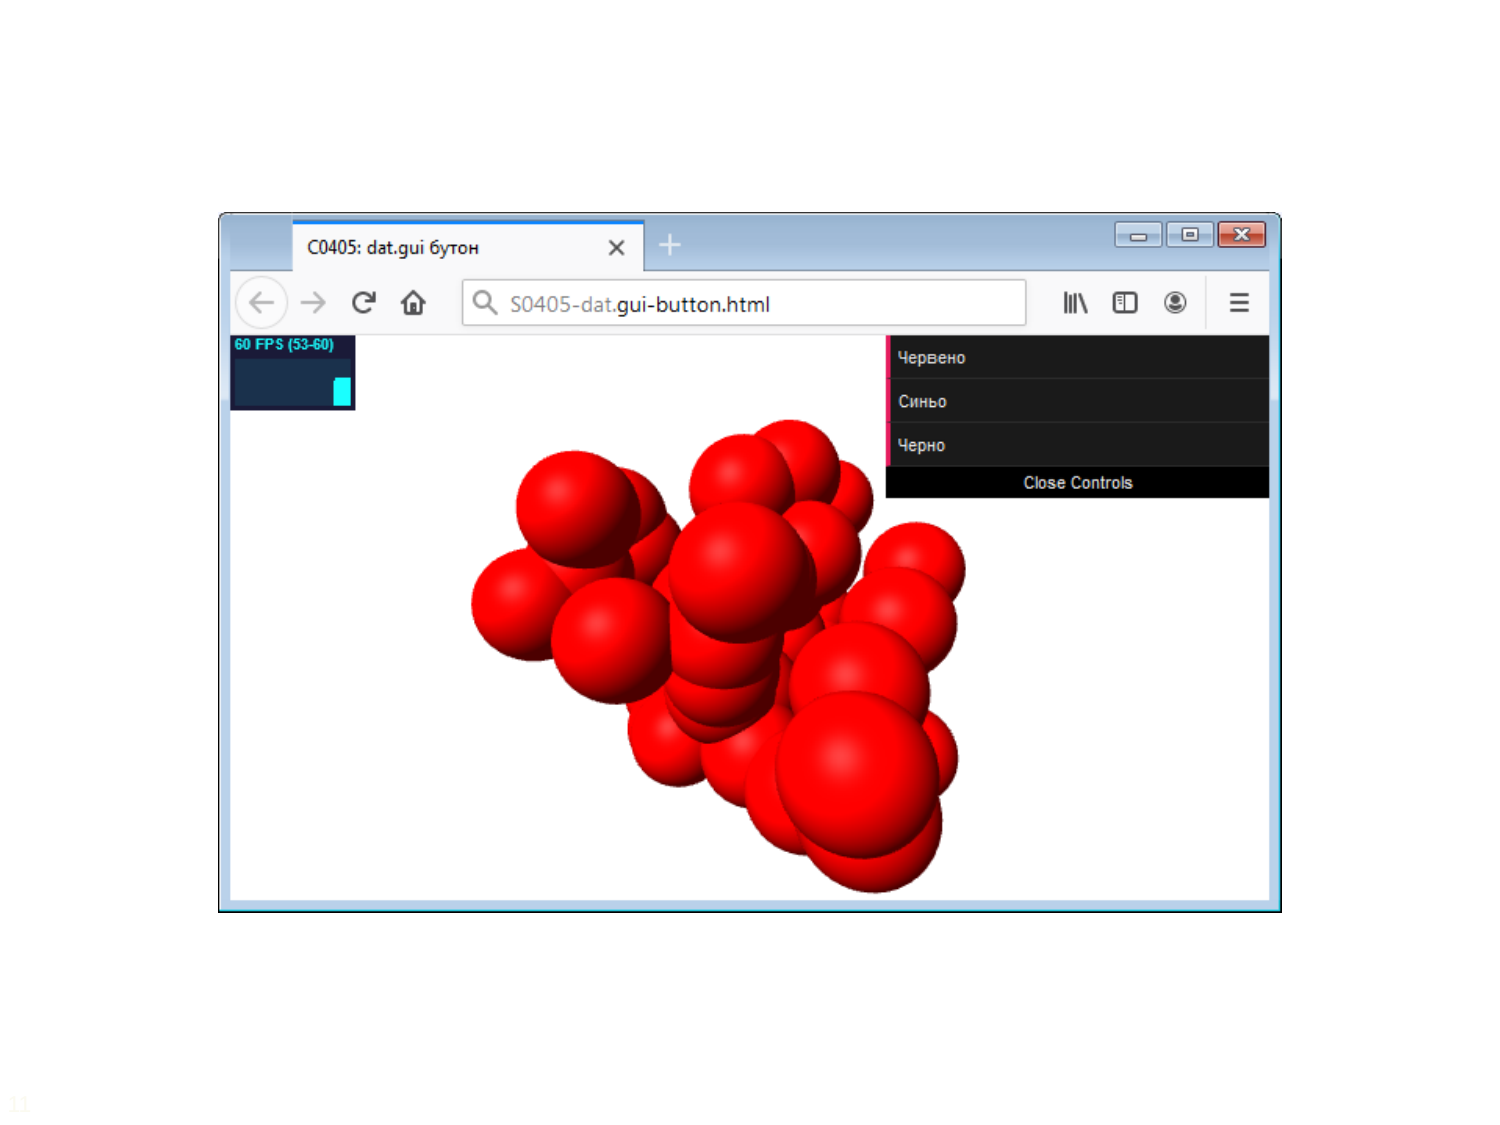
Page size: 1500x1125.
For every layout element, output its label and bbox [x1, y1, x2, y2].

picture [218, 212, 1282, 913]
